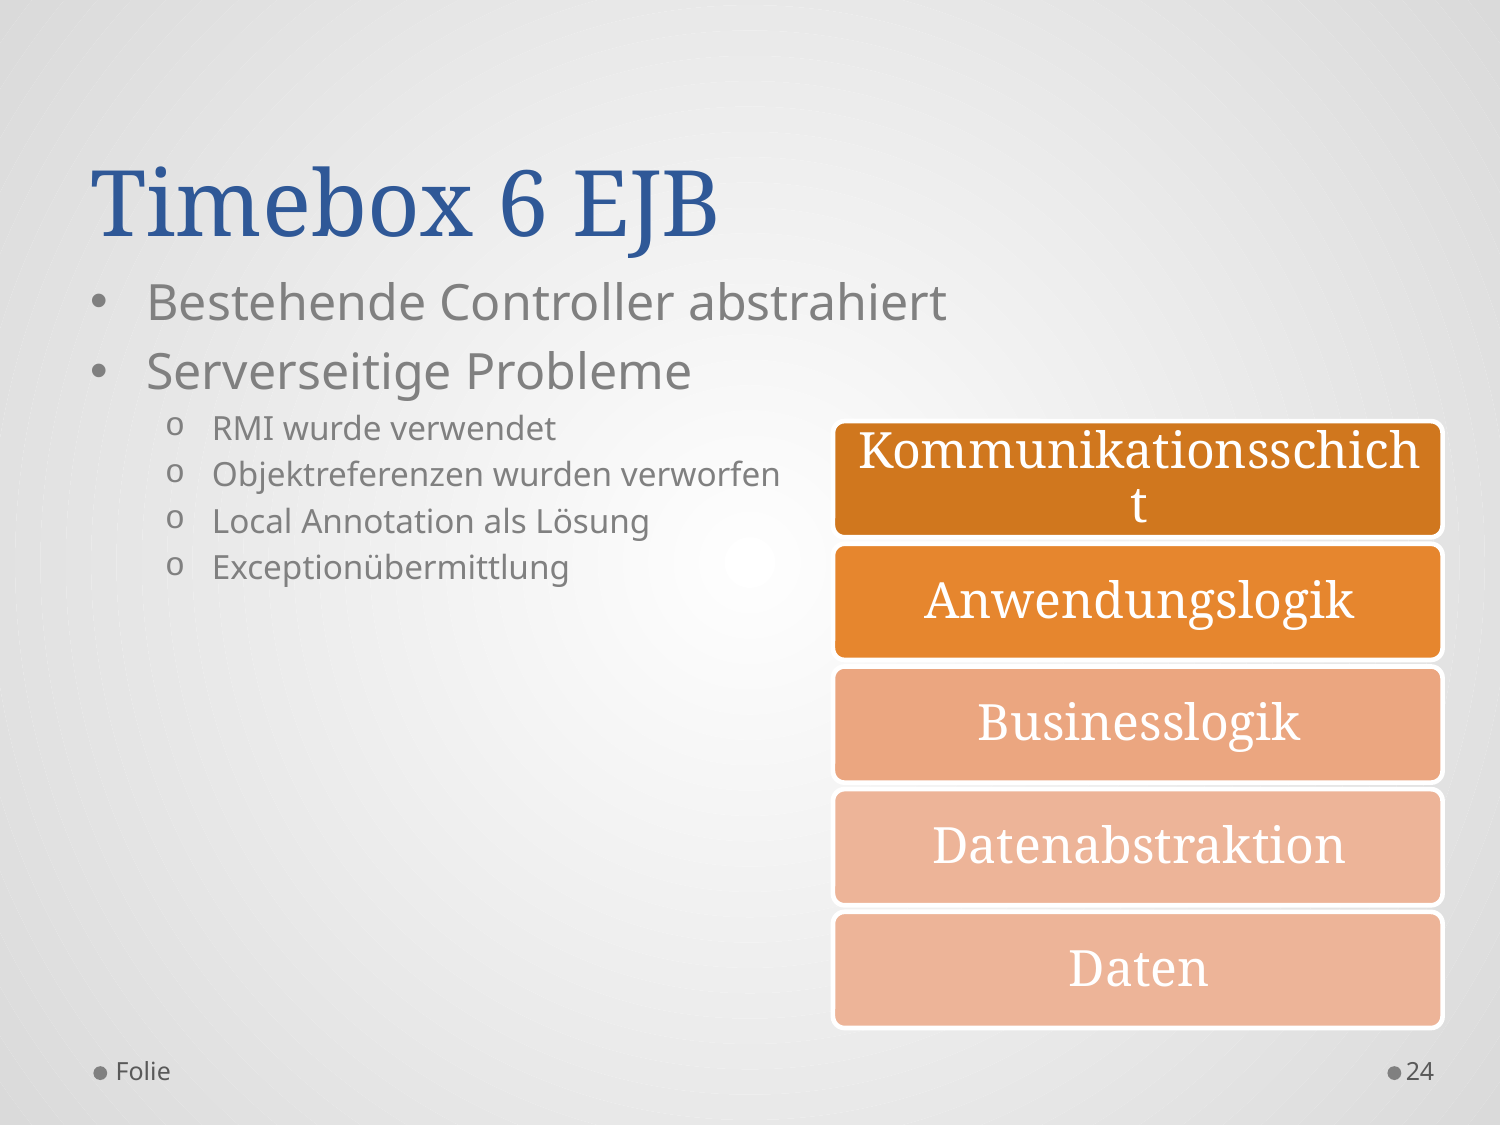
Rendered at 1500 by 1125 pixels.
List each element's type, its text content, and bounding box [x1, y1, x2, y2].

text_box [832, 420, 1444, 1029]
title Timebox 6 EJB [75, 0, 1425, 262]
footer Folie [108, 1042, 576, 1103]
list Bestehende Controller abstrahiert Serverseitige Probleme RMI wurde verwendet Objektreferenzen wurden verworfen Local Annotation als Lösung Exceptionübermittlung [75, 262, 1425, 1005]
slide_number 24 [1401, 1042, 1494, 1103]
